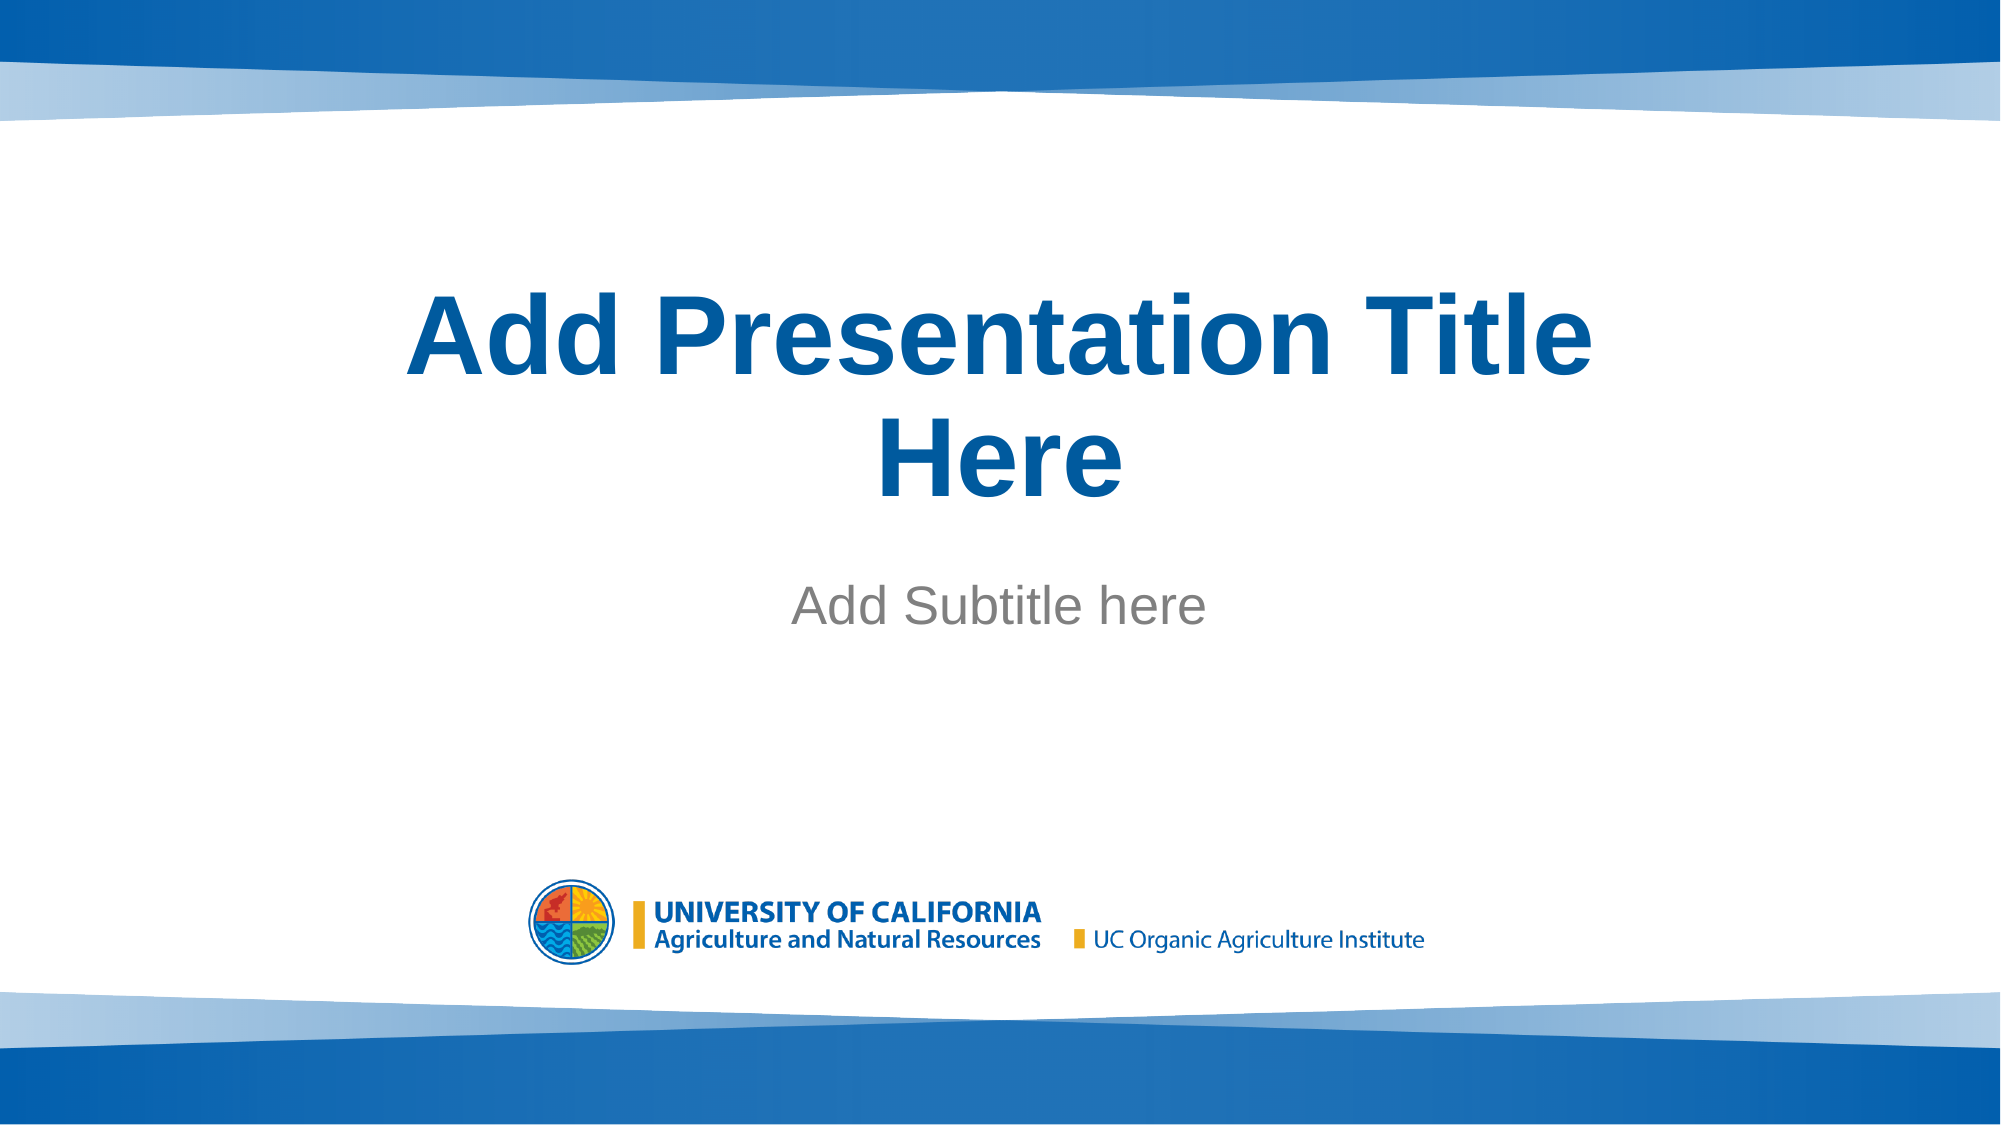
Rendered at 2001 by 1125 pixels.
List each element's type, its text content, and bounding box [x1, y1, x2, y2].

title Add Presentation Title Here [249, 136, 1750, 529]
picture [0, 842, 2001, 1125]
picture [0, 0, 2001, 143]
subtitle Add Subtitle here [249, 569, 1750, 842]
